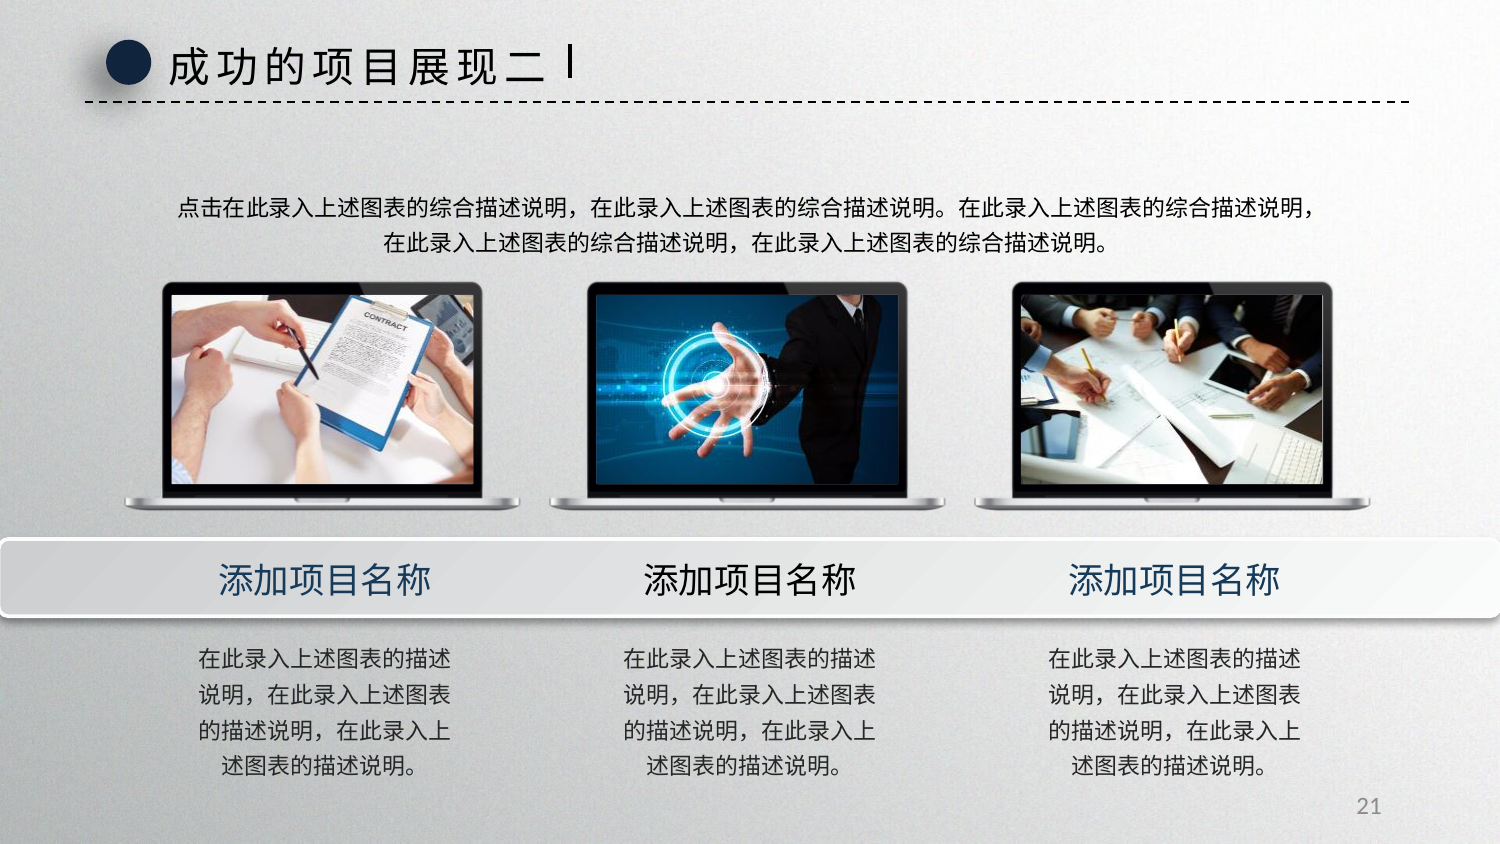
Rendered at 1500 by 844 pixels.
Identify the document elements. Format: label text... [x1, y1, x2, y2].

text_box [104, 37, 153, 87]
text_box [0, 536, 1500, 619]
text_box 添加项目名称 [632, 552, 868, 607]
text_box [957, 263, 1393, 527]
text_box 在此录入上述图表的描述说明，在此录入上述图表的描述说明，在此录入上述图表的描述说明。 [606, 631, 894, 785]
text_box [543, 263, 956, 527]
picture [0, 0, 1500, 541]
slide_number 21 [1059, 782, 1397, 827]
text_box 添加项目名称 [207, 552, 443, 607]
picture [0, 615, 1500, 844]
text_box 在此录入上述图表的描述说明，在此录入上述图表的描述说明，在此录入上述图表的描述说明。 [181, 631, 469, 785]
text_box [107, 263, 543, 527]
text_box 点击在此录入上述图表的综合描述说明，在此录入上述图表的综合描述说明。在此录入上述图表的综合描述说明，在此录入上述图表的综合描述说明，在此录入上述图表的综合描述说明。 [161, 179, 1343, 262]
text_box 在此录入上述图表的描述说明，在此录入上述图表的描述说明，在此录入上述图表的描述说明。 [1031, 631, 1319, 785]
text_box 添加项目名称 [1057, 552, 1293, 607]
text_box 成功的项目展现二 [153, 33, 562, 99]
